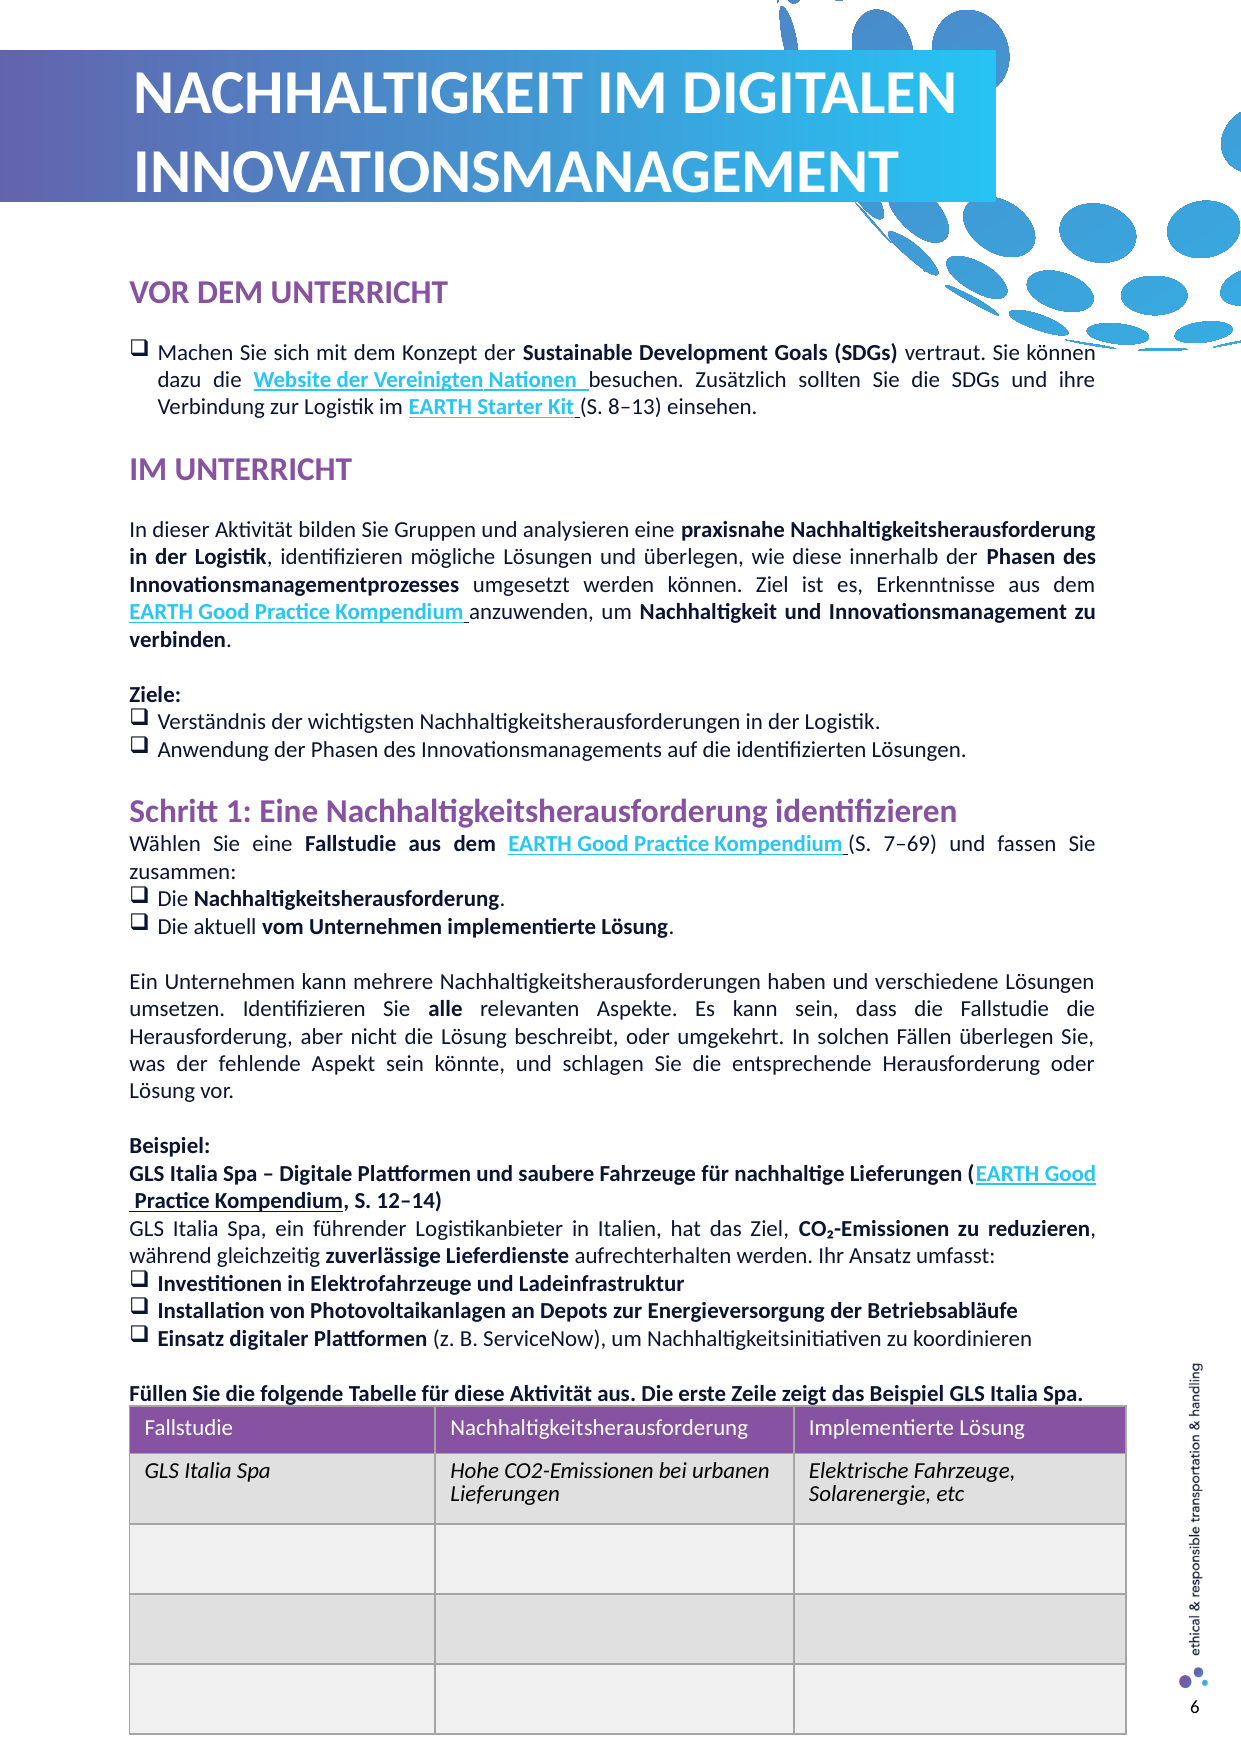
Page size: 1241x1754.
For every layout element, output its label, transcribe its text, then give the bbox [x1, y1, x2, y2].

slide_number 6 [1153, 1676, 1215, 1736]
text_box [932, 10, 1010, 87]
table_header Nachhaltigkeitsherausforderung [436, 1407, 793, 1453]
text_box [1167, 200, 1240, 258]
table_cell [436, 1665, 793, 1733]
table_cell Hohe CO2-Emissionen bei urbanen Lieferungen [436, 1454, 793, 1523]
text_box [1220, 270, 1241, 306]
text_box [888, 202, 949, 243]
table_cell [795, 1665, 1125, 1733]
text_box [1174, 321, 1233, 343]
table_header Implementierte Lösung [795, 1407, 1125, 1453]
text_box [1026, 270, 1094, 312]
text_box [1059, 203, 1137, 263]
table_cell [130, 1595, 434, 1663]
text_box [945, 285, 999, 316]
table_cell Elektrische Fahrzeuge, Solarenergie, etc [795, 1454, 1125, 1523]
text_box [852, 9, 913, 50]
text_box [963, 197, 1036, 257]
table_cell [795, 1595, 1125, 1663]
table_cell [130, 1525, 434, 1593]
text_box [788, 0, 800, 4]
text_box [779, 6, 799, 50]
text_box [1213, 340, 1241, 348]
picture [1179, 1357, 1217, 1680]
list NACHHALTIGKEIT IM DIGITALEN INNOVATIONSMANAGEMENT [0, 50, 996, 202]
table_header Fallstudie [130, 1407, 434, 1453]
text_box [1009, 310, 1069, 336]
table_cell GLS Italia Spa [130, 1454, 434, 1523]
table_cell [130, 1665, 434, 1733]
table_cell [436, 1595, 793, 1663]
text_box [855, 202, 939, 276]
table_cell [795, 1525, 1125, 1593]
text_box [1121, 276, 1188, 316]
list VOR DEM UNTERRICHT Machen Sie sich mit dem Konzept der Sustainable Development Goals (SDGs) vertraut. Sie können dazu die Website der Vereinigten Nationen besuchen. Zusätzlich sollten Sie die SDGs und ihre Verbindung zur Logistik im EARTH Starter Kit (S. 8–13) einsehen.​ IM UNTERRICHT In dieser Aktivität bilden Sie Gruppen und analysieren eine praxisnahe Nachhaltigkeitsherausforderung in der Logistik, identifizieren mögliche Lösungen und überlegen, wie diese innerhalb der Phasen des Innovationsmanagementprozesses umgesetzt werden können. Ziel ist es, Erkenntnisse aus dem EARTH Good Practice Kompendium anzuwenden, um Nachhaltigkeit und Innovationsmanagement zu verbinden. Ziele: Verständnis der wichtigsten Nachhaltigkeitsherausforderungen in der Logistik. Anwendung der Phasen des Innovationsmanagements auf die identifizierten Lösungen. Schritt 1: Eine Nachhaltigkeitsherausforderung identifizieren Wählen Sie eine Fallstudie aus dem EARTH Good Practice Kompendium (S. 7–69) und fassen Sie zusammen: Die Nachhaltigkeitsherausforderung. Die aktuell vom Unternehmen implementierte Lösung. Ein Unternehmen kann mehrere Nachhaltigkeitsherausforderungen haben und verschiedene Lösungen umsetzen. Identifizieren Sie alle relevanten Aspekte. Es kann sein, dass die Fallstudie die Herausforderung, aber nicht die Lösung beschreibt, oder umgekehrt. In solchen Fällen überlegen Sie, was der fehlende Aspekt sein könnte, und schlagen Sie die entsprechende Herausforderung oder Lösung vor. Beispiel: GLS Italia Spa – Digitale Plattformen und saubere Fahrzeuge für nachhaltige Lieferungen (EARTH Good Practice Kompendium, S. 12–14) GLS Italia Spa, ein führender Logistikanbieter in Italien, hat das Ziel, CO₂-Emissionen zu reduzieren, während gleichzeitig zuverlässige Lieferdienste aufrechterhalten werden. Ihr Ansatz umfasst: Investitionen in Elektrofahrzeuge und Ladeinfrastruktur Installation von Photovoltaikanlagen an Depots zur Energieversorgung der Betriebsabläufe Einsatz digitaler Plattformen (z. B. ServiceNow), um Nachhaltigkeitsinitiativen zu koordinieren Füllen Sie die folgende Tabelle für diese Aktivität aus. Die erste Zeile zeigt das Beispiel GLS Italia Spa. [114, 262, 1112, 1192]
text_box [1086, 323, 1149, 345]
table_cell [436, 1525, 793, 1593]
text_box [1065, 339, 1117, 349]
text_box [946, 256, 1008, 299]
text_box [1221, 112, 1241, 172]
